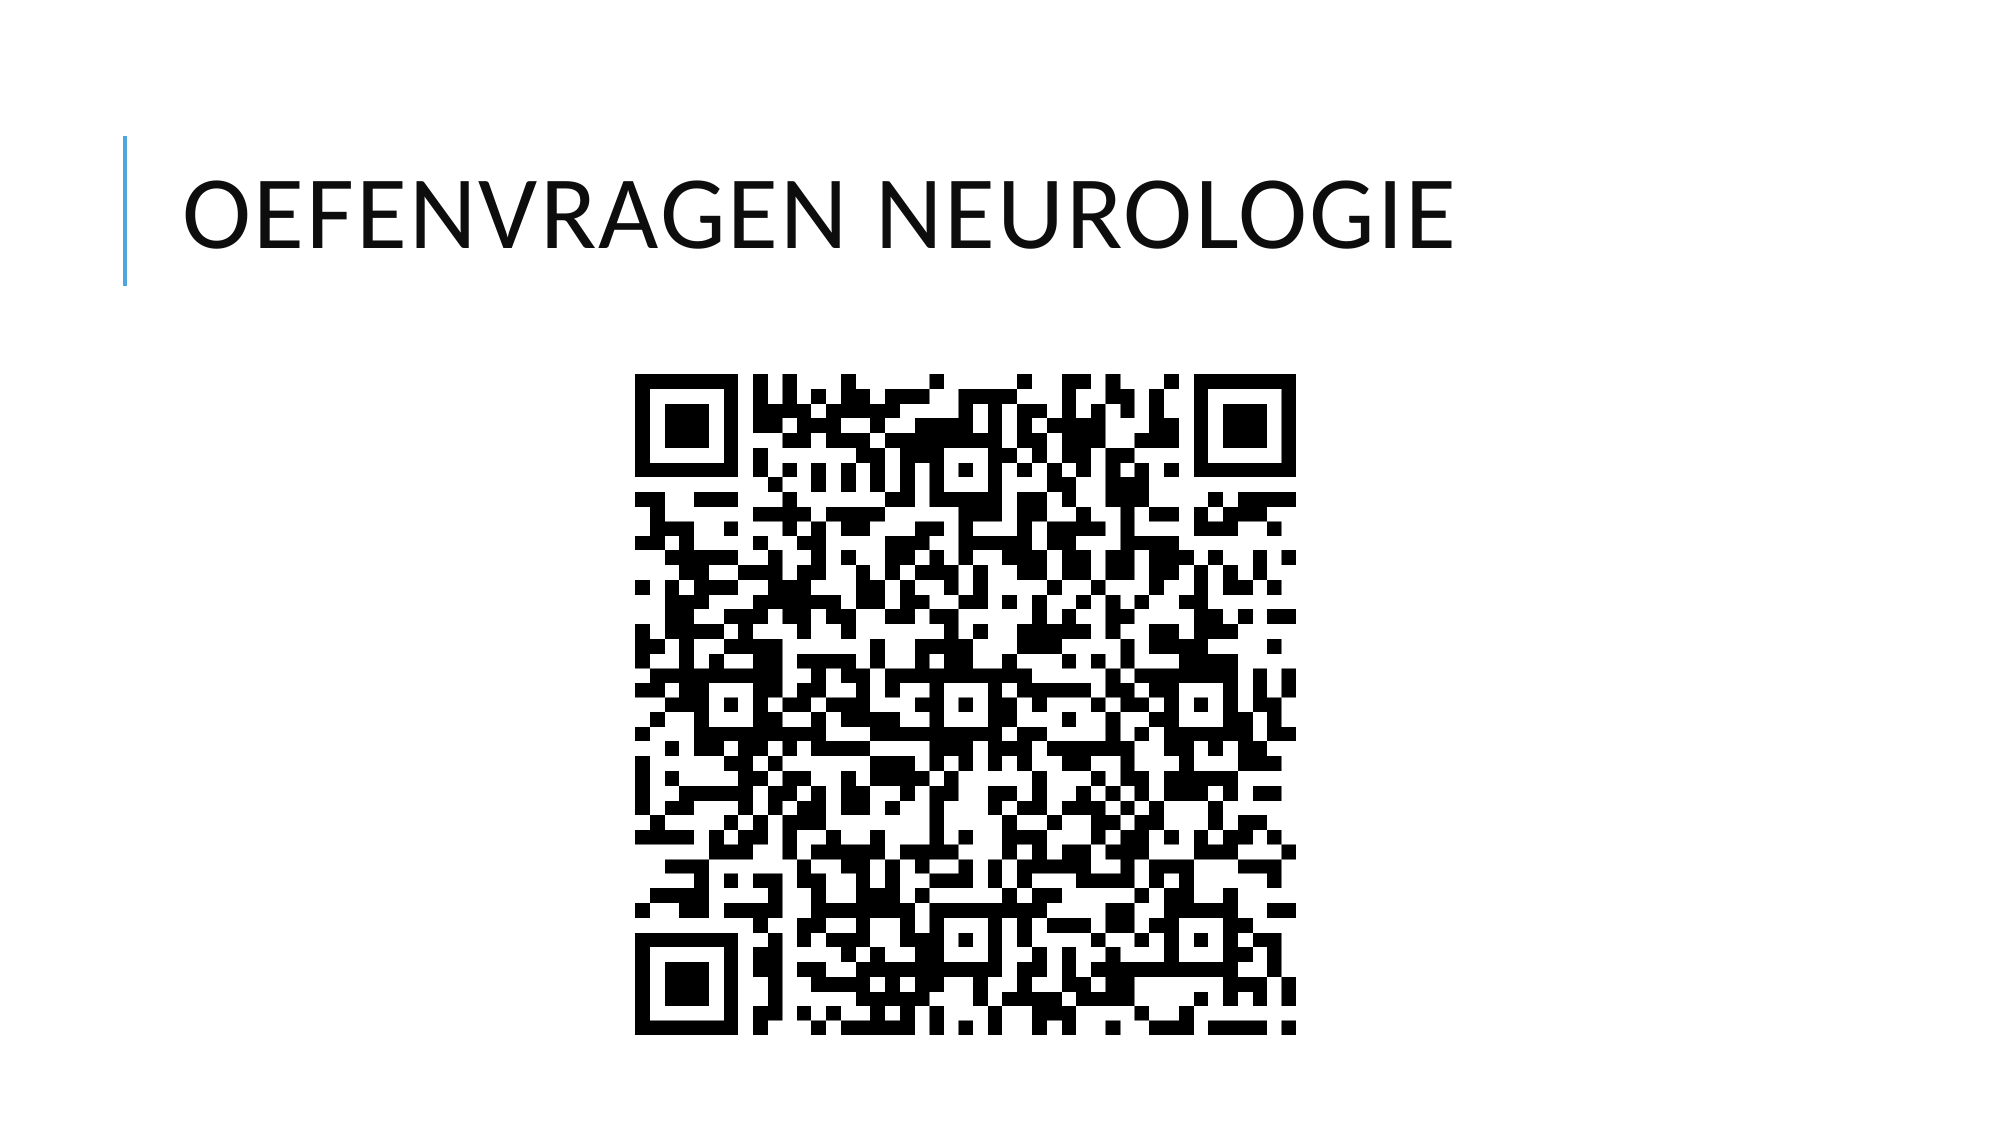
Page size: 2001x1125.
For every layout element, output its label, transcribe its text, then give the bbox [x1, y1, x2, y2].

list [634, 374, 1296, 1036]
title Oefenvragen neurologie [168, 96, 1763, 342]
